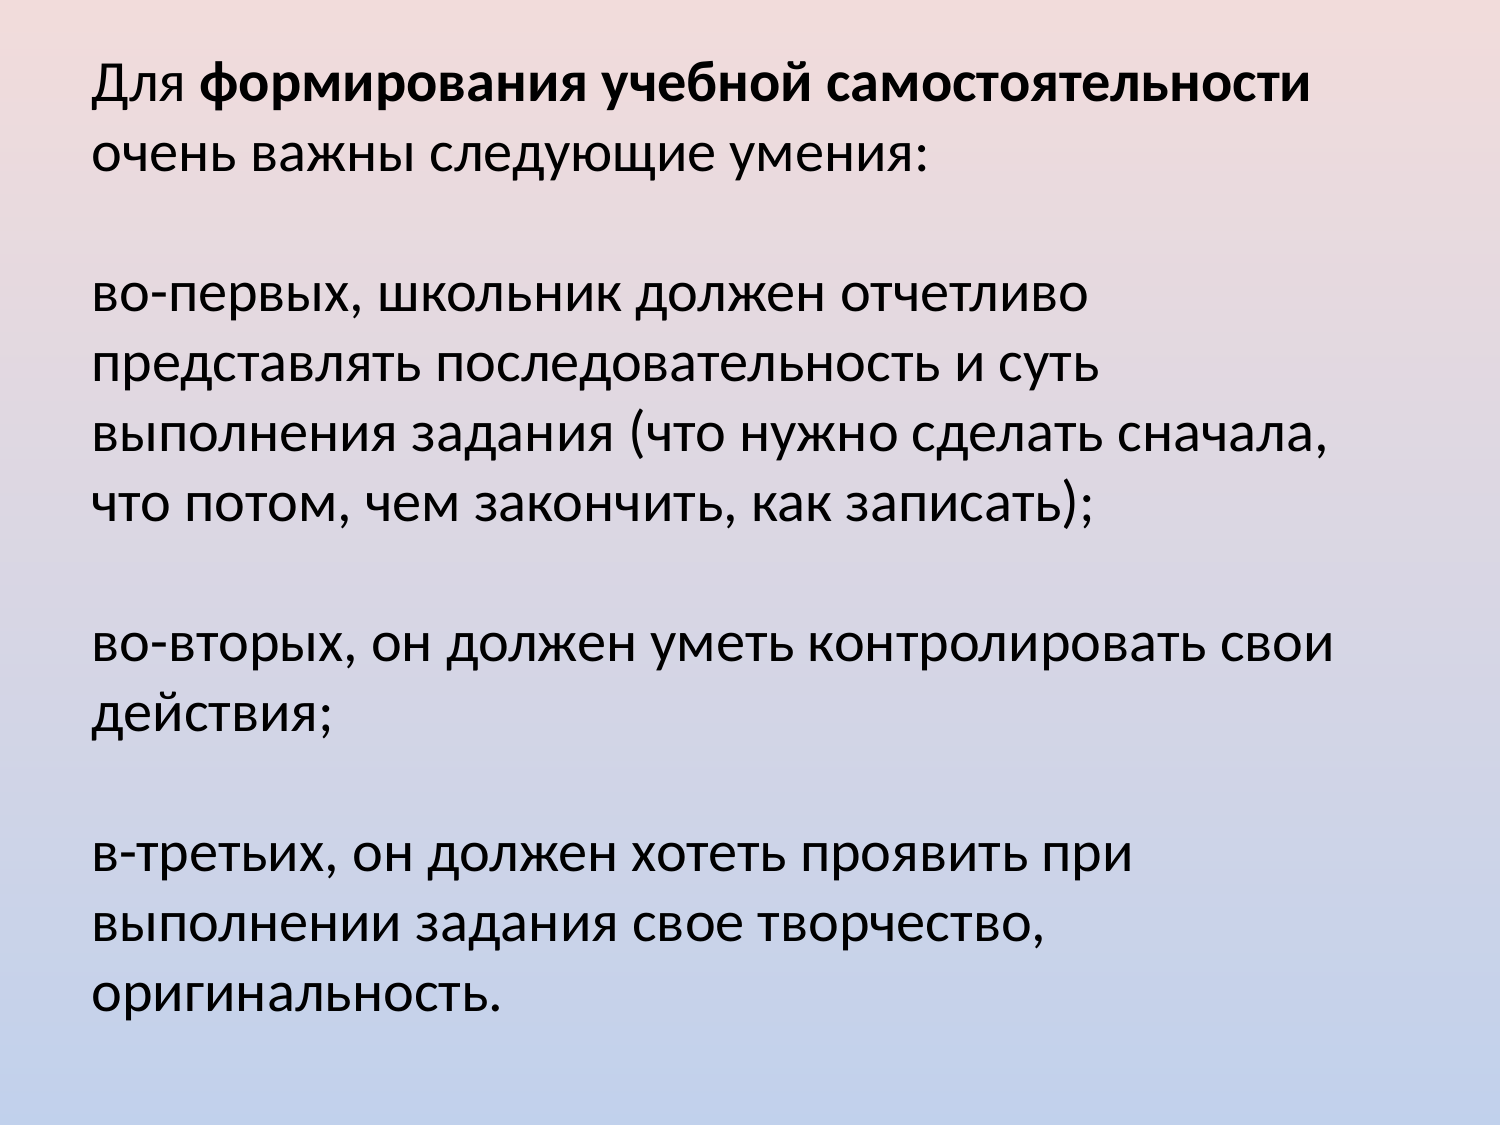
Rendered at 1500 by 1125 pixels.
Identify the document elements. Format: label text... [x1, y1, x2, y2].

text_box Для формирования учебной самостоятельности очень важны следующие умения: во-первых, школьник должен отчетливо представлять последовательность и суть выполнения задания (что нужно сделать сначала, что потом, чем закончить, как записать); во-вторых, он должен уметь контролировать свои действия; в-третьих, он должен хотеть проявить при выполнении задания свое творчество, оригинальность. [76, 35, 1400, 1031]
